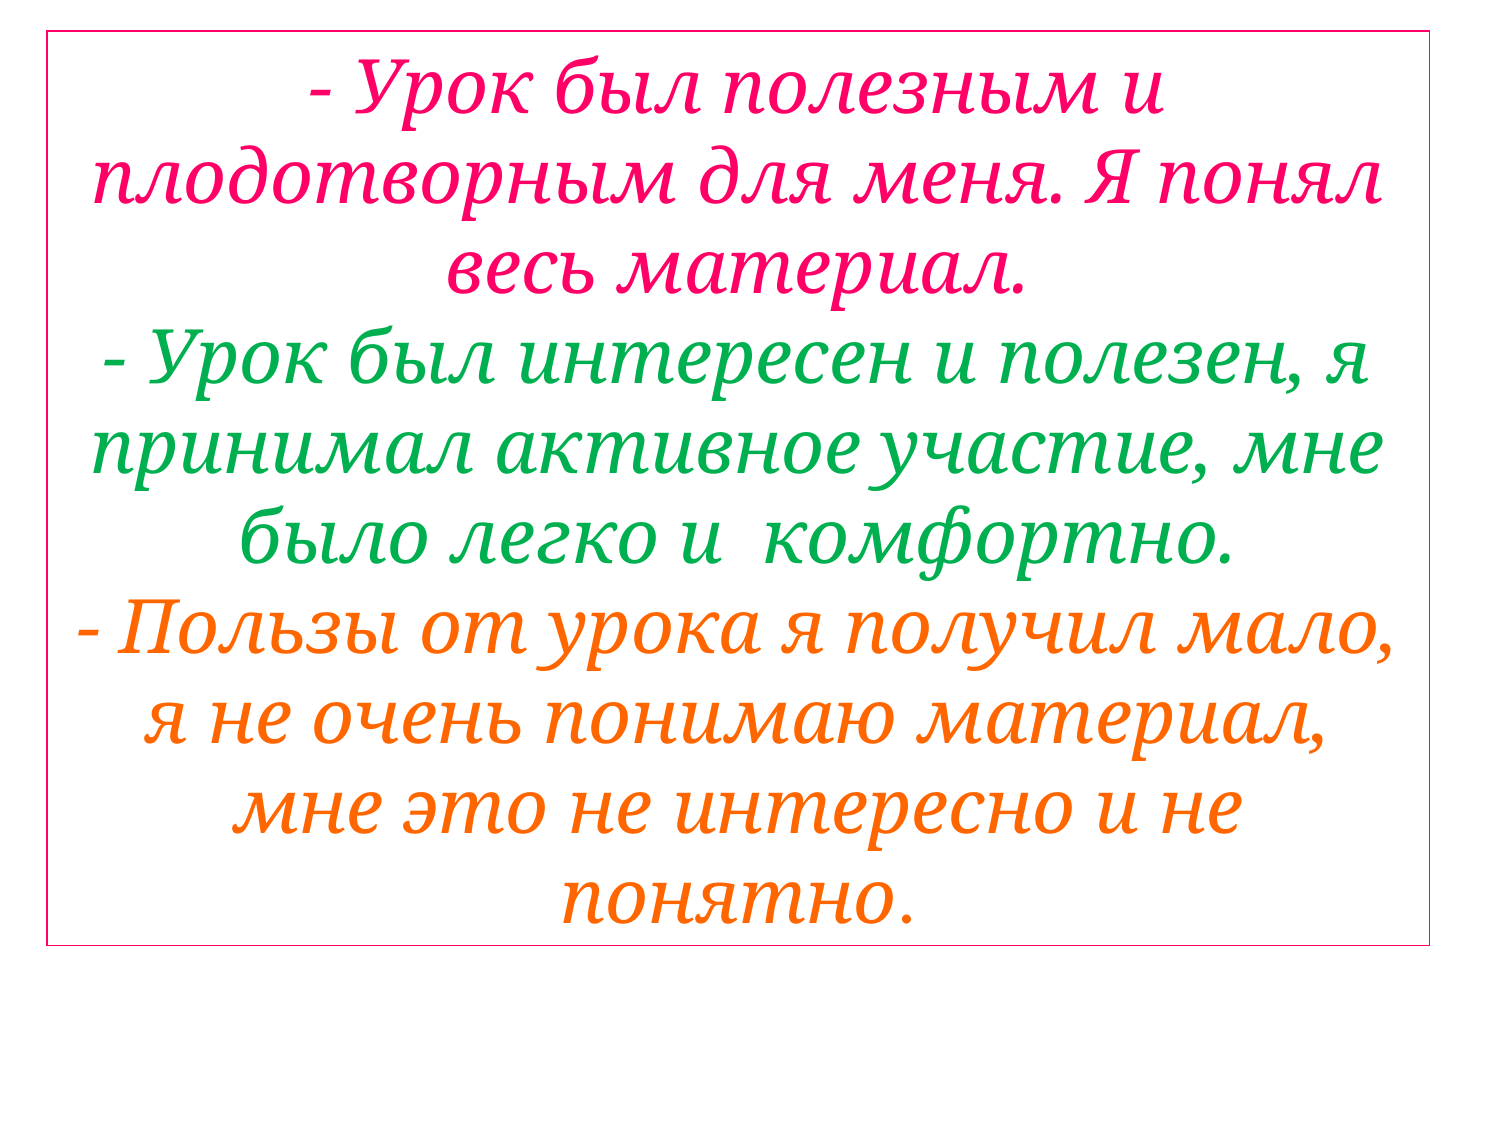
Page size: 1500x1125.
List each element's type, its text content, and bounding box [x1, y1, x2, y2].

text_box - Урок был полезным и плодотворным для меня. Я понял весь материал. - Урок был интересен и полезен, я принимал активное участие, мне было легко и комфортно. - Пользы от урока я получил мало, я не очень понимаю материал, мне это не интересно и не понятно. [46, 30, 1430, 946]
